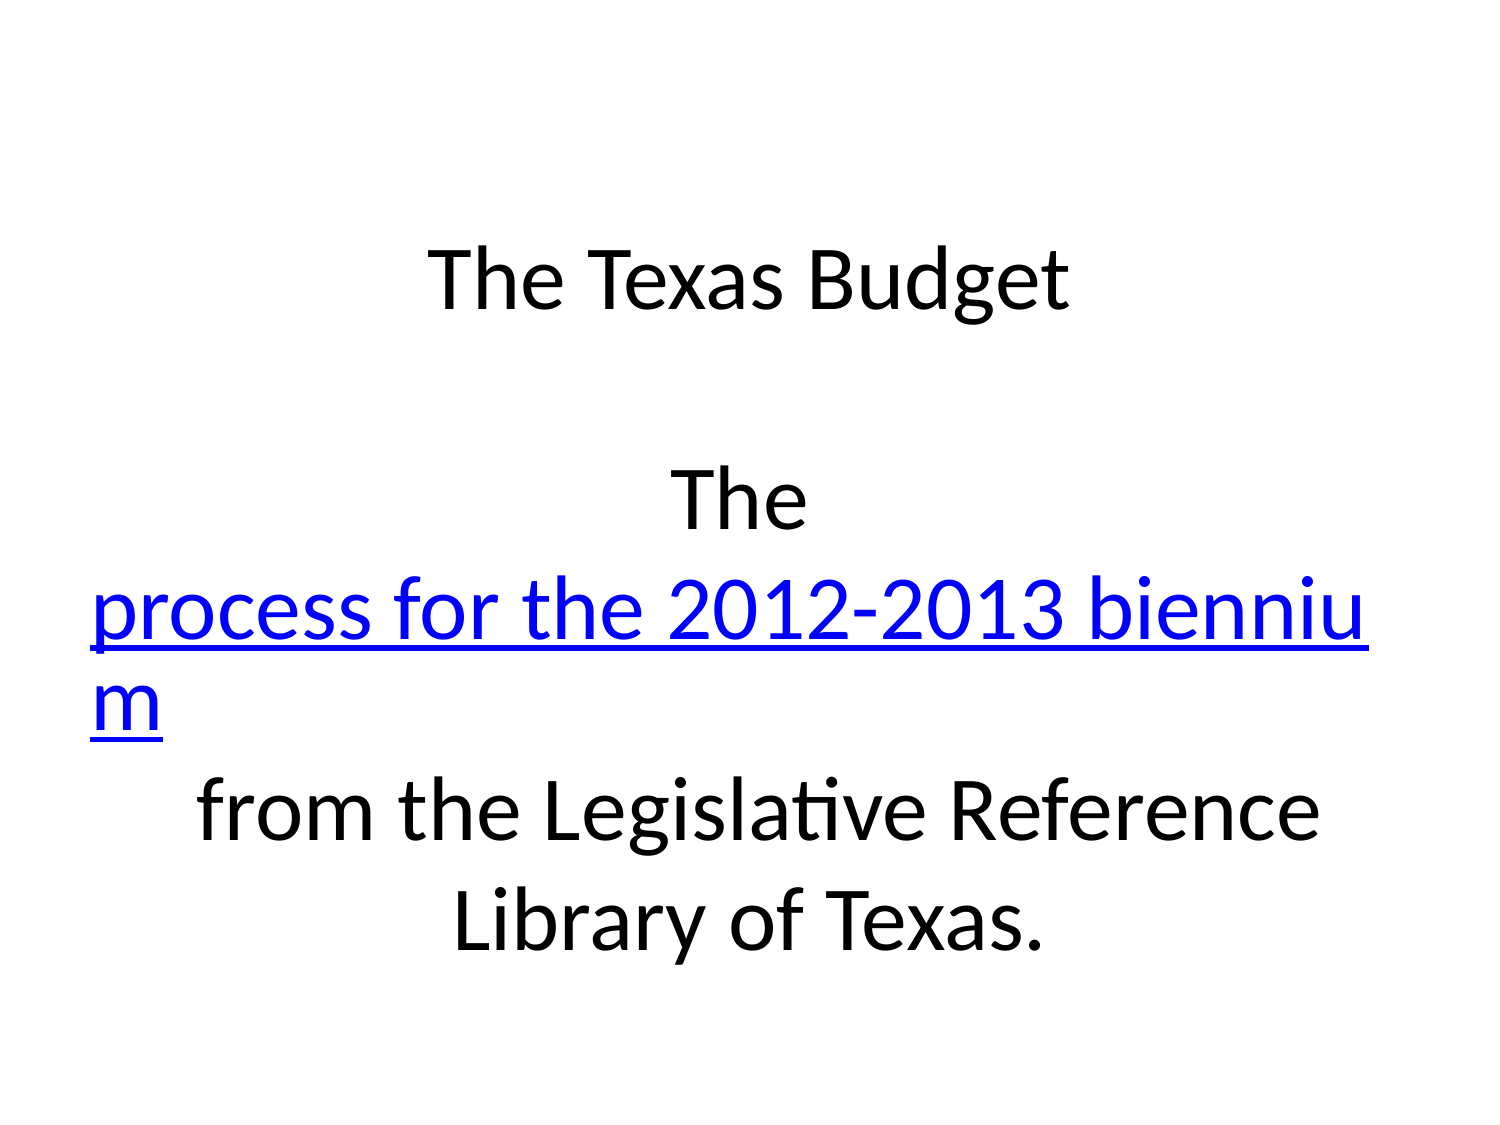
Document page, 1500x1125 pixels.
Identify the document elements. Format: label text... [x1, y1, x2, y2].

title The Texas Budget The process for the 2012-2013 biennium from the Legislative Reference Library of Texas. [74, 44, 1426, 1051]
